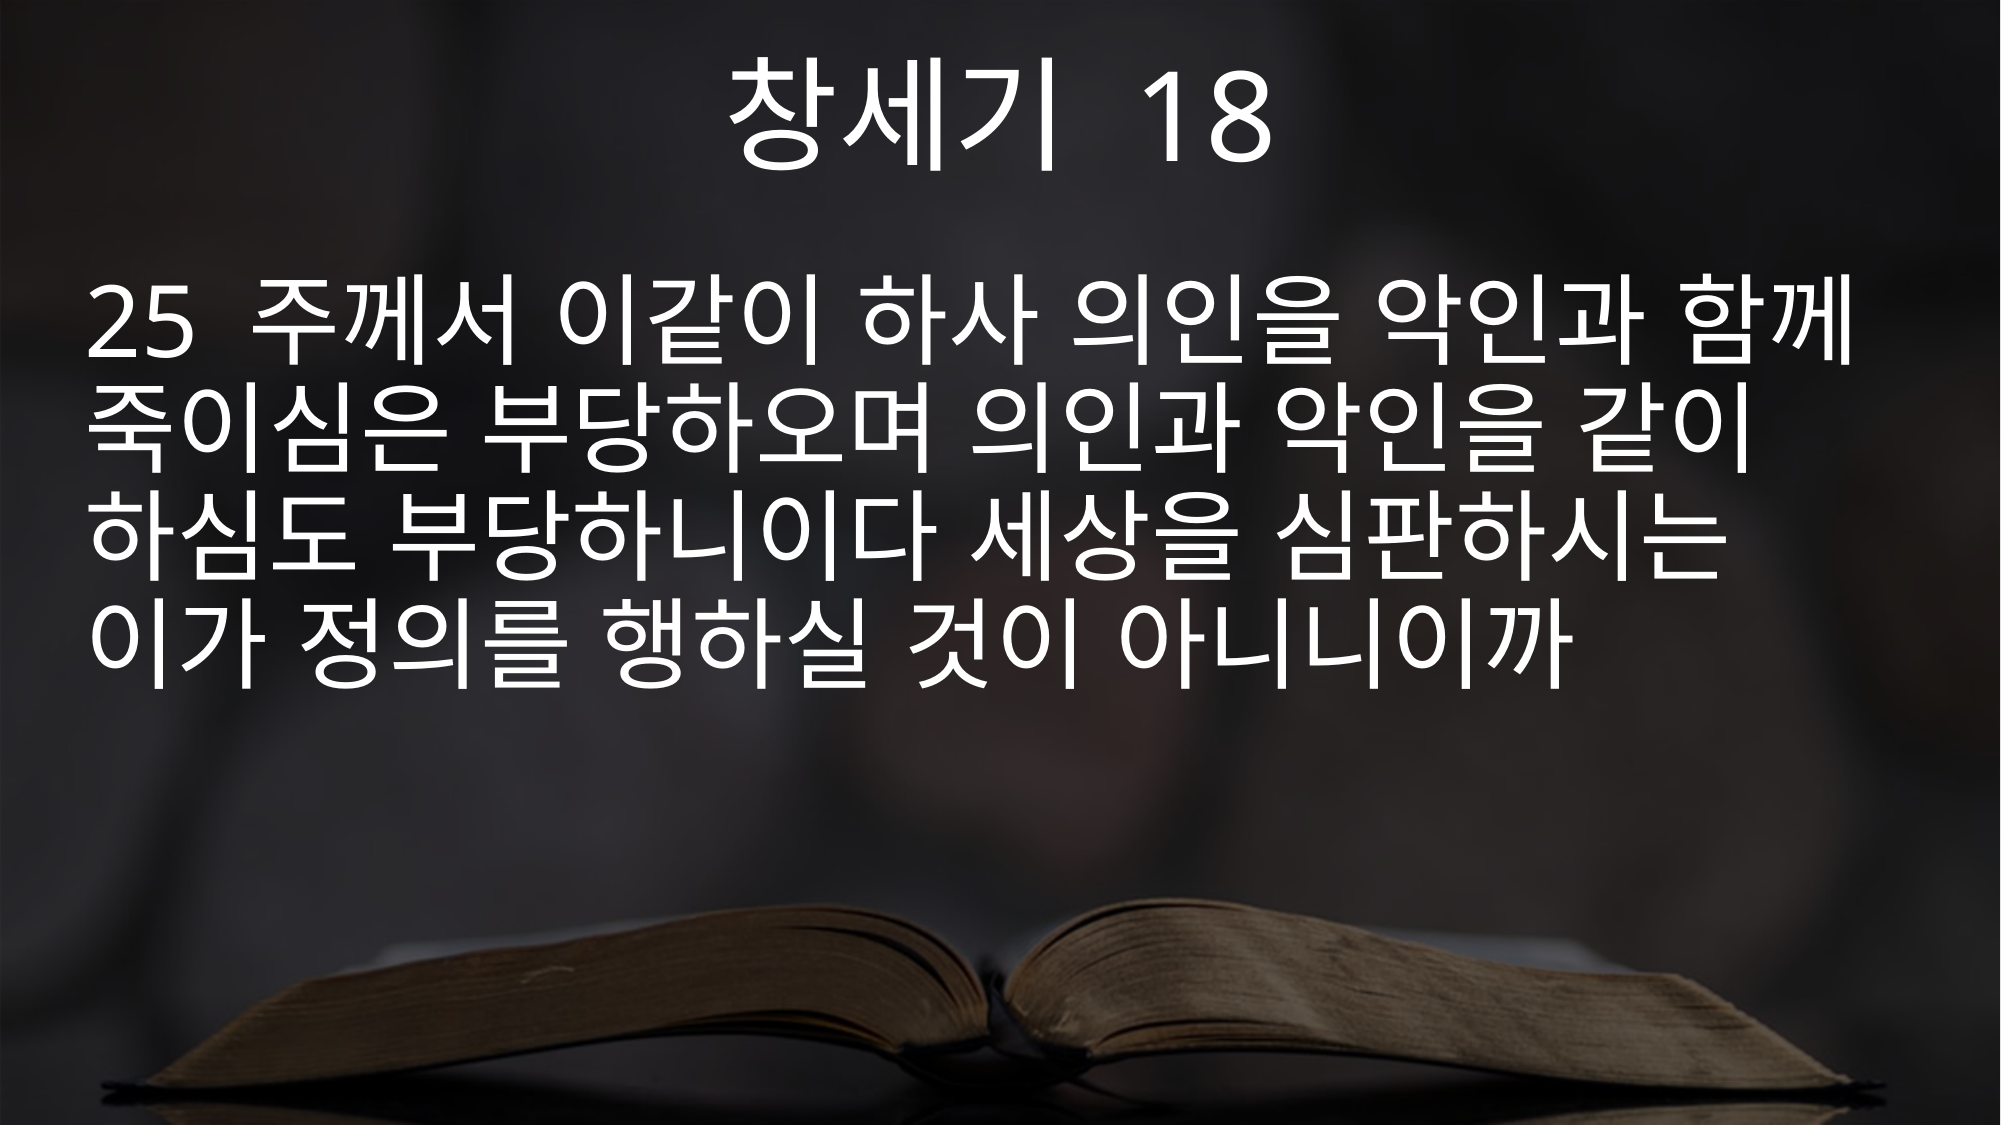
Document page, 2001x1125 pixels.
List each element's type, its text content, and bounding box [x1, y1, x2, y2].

picture [0, 0, 2001, 1125]
footer 창세기 18 [0, 32, 2000, 192]
list 25 주께서 이같이 하사 의인을 악인과 함께 죽이심은 부당하오며 의인과 악인을 같이 하심도 부당하니이다 세상을 심판하시는 이가 정의를 행하실 것이 아니니이까 [69, 263, 1953, 423]
